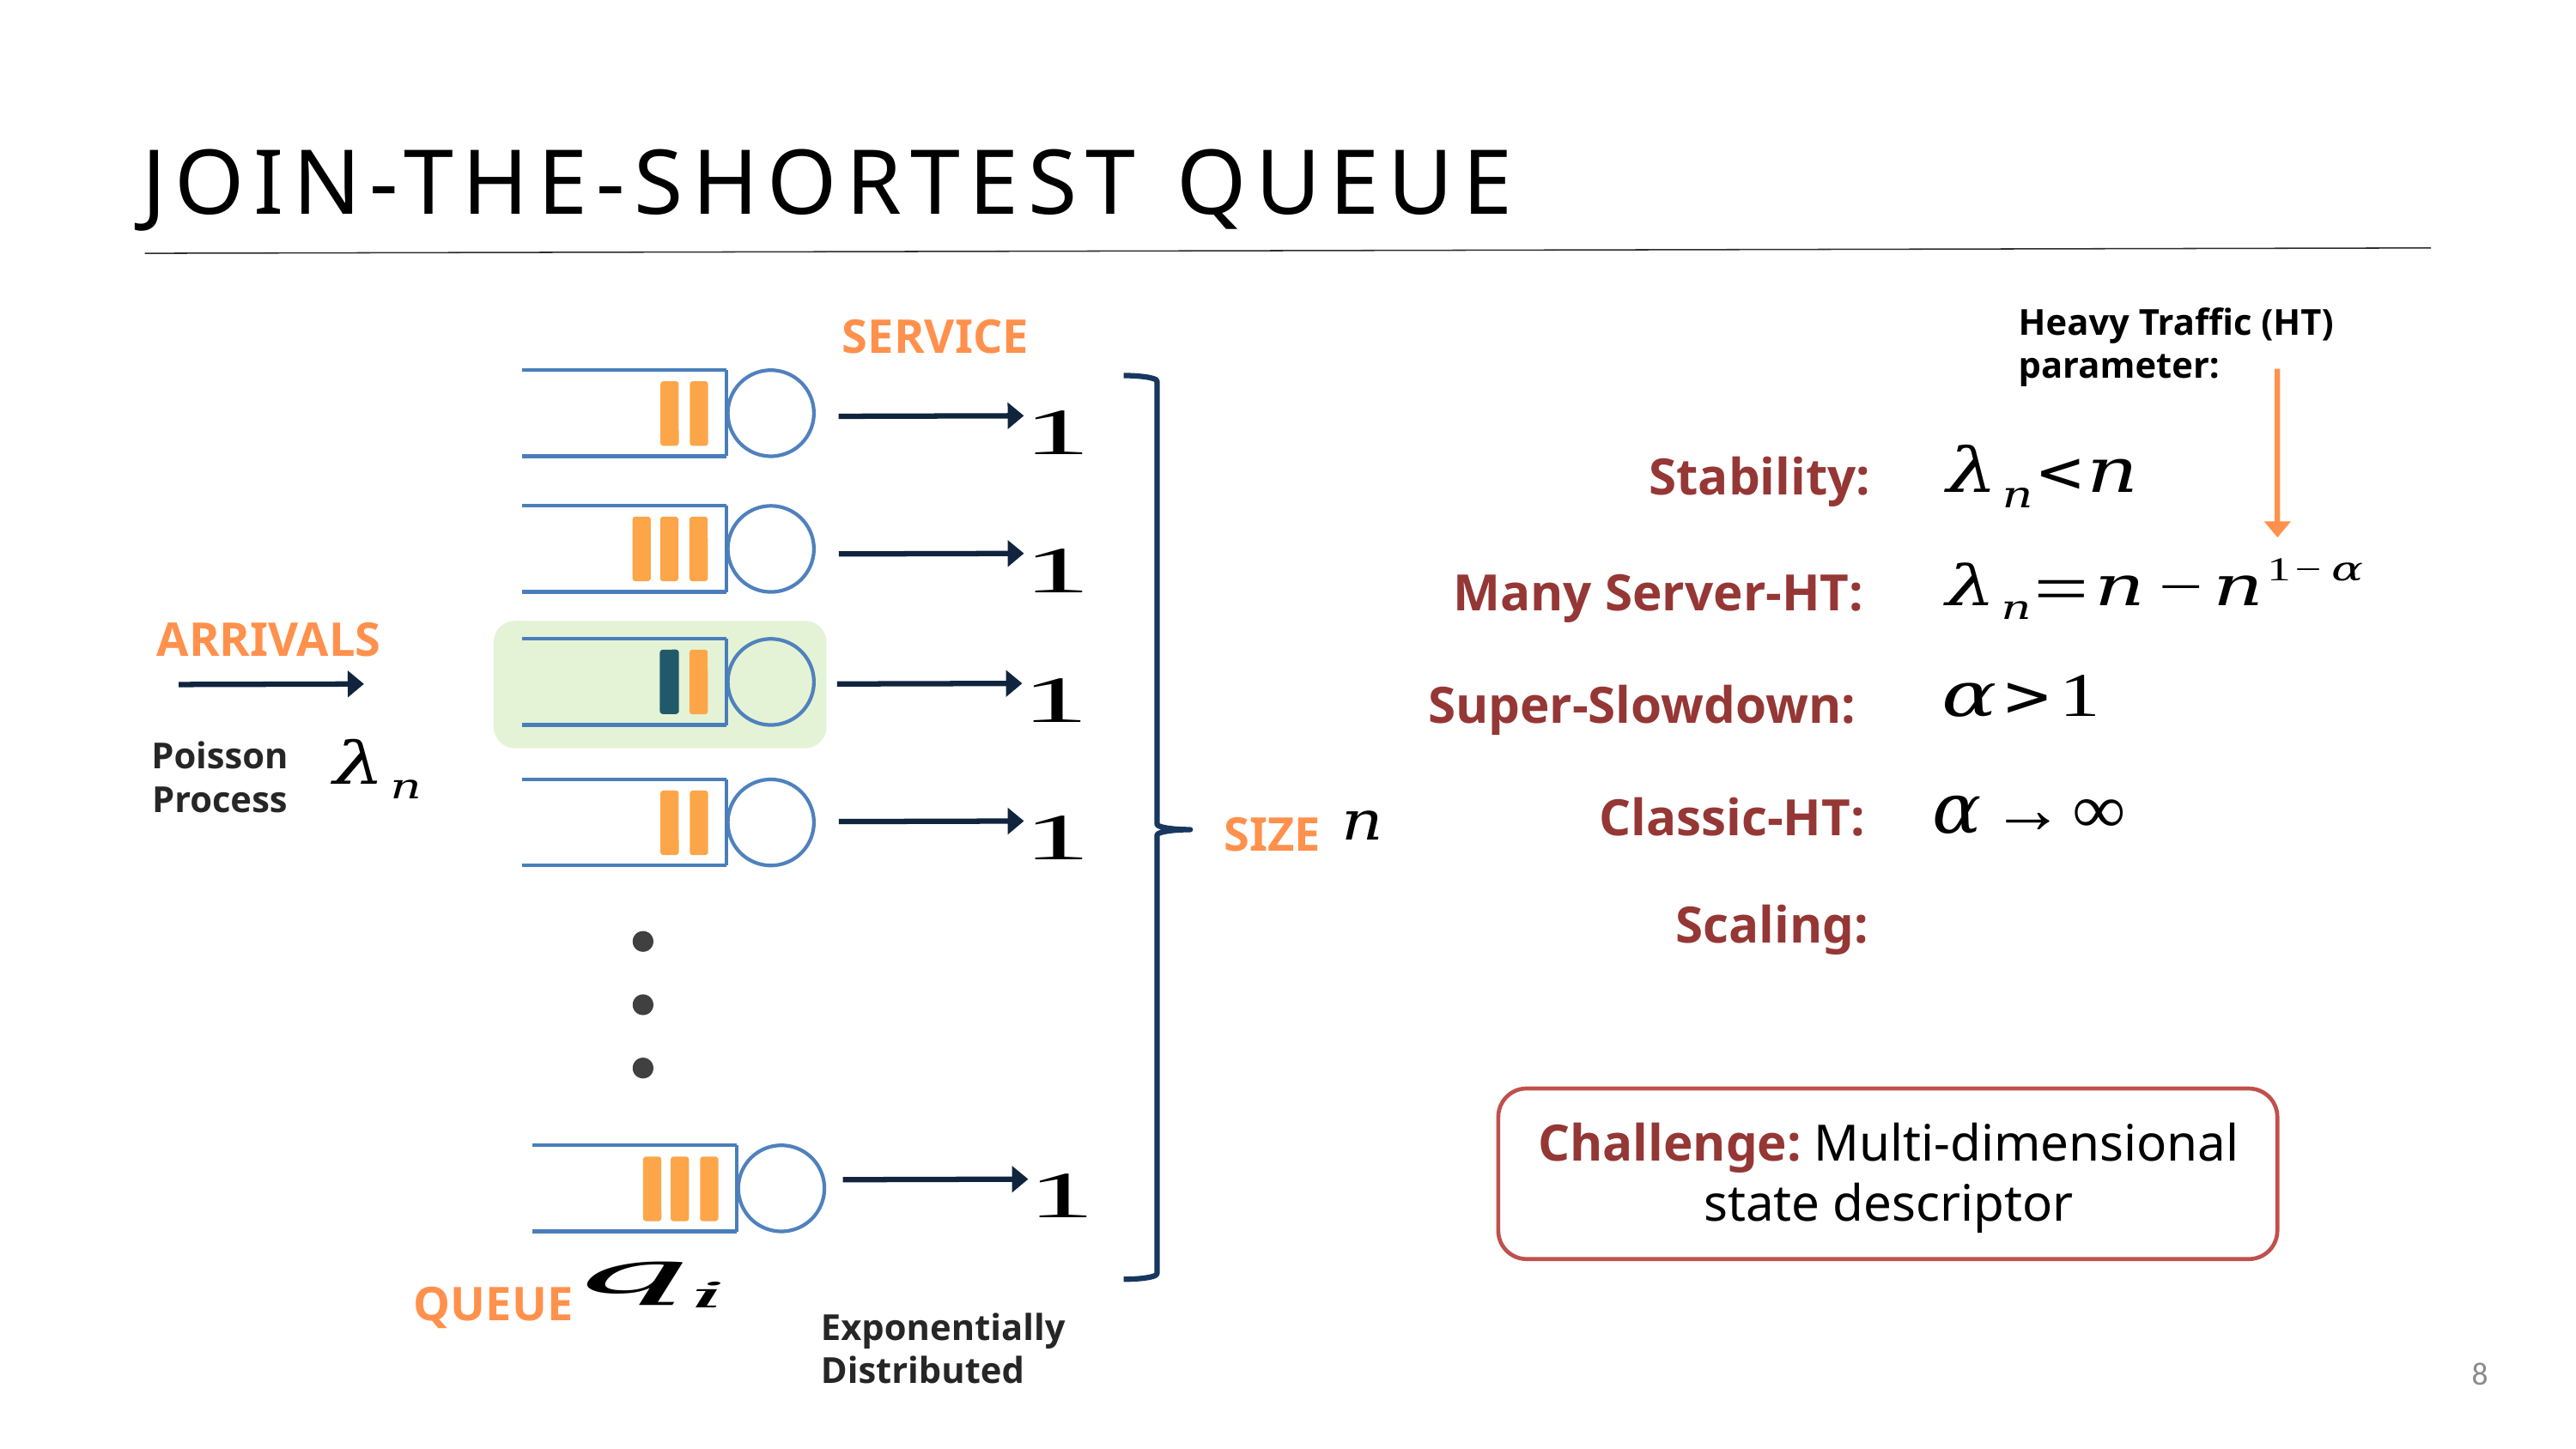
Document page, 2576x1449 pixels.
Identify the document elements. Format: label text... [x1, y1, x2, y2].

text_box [1424, 661, 2099, 742]
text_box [123, 291, 1419, 1398]
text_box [1631, 438, 2139, 517]
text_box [1498, 1088, 2278, 1259]
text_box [1428, 549, 2366, 629]
text_box Classic-HT: [1586, 779, 1878, 852]
slide_number 8 [2200, 1346, 2501, 1398]
text_box [2269, 368, 2287, 538]
text_box JOIN-THE-SHORTEST QUEUE [142, 106, 2576, 233]
text_box Heavy Traffic (HT) parameter: [2005, 293, 2367, 392]
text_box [1656, 886, 2245, 961]
